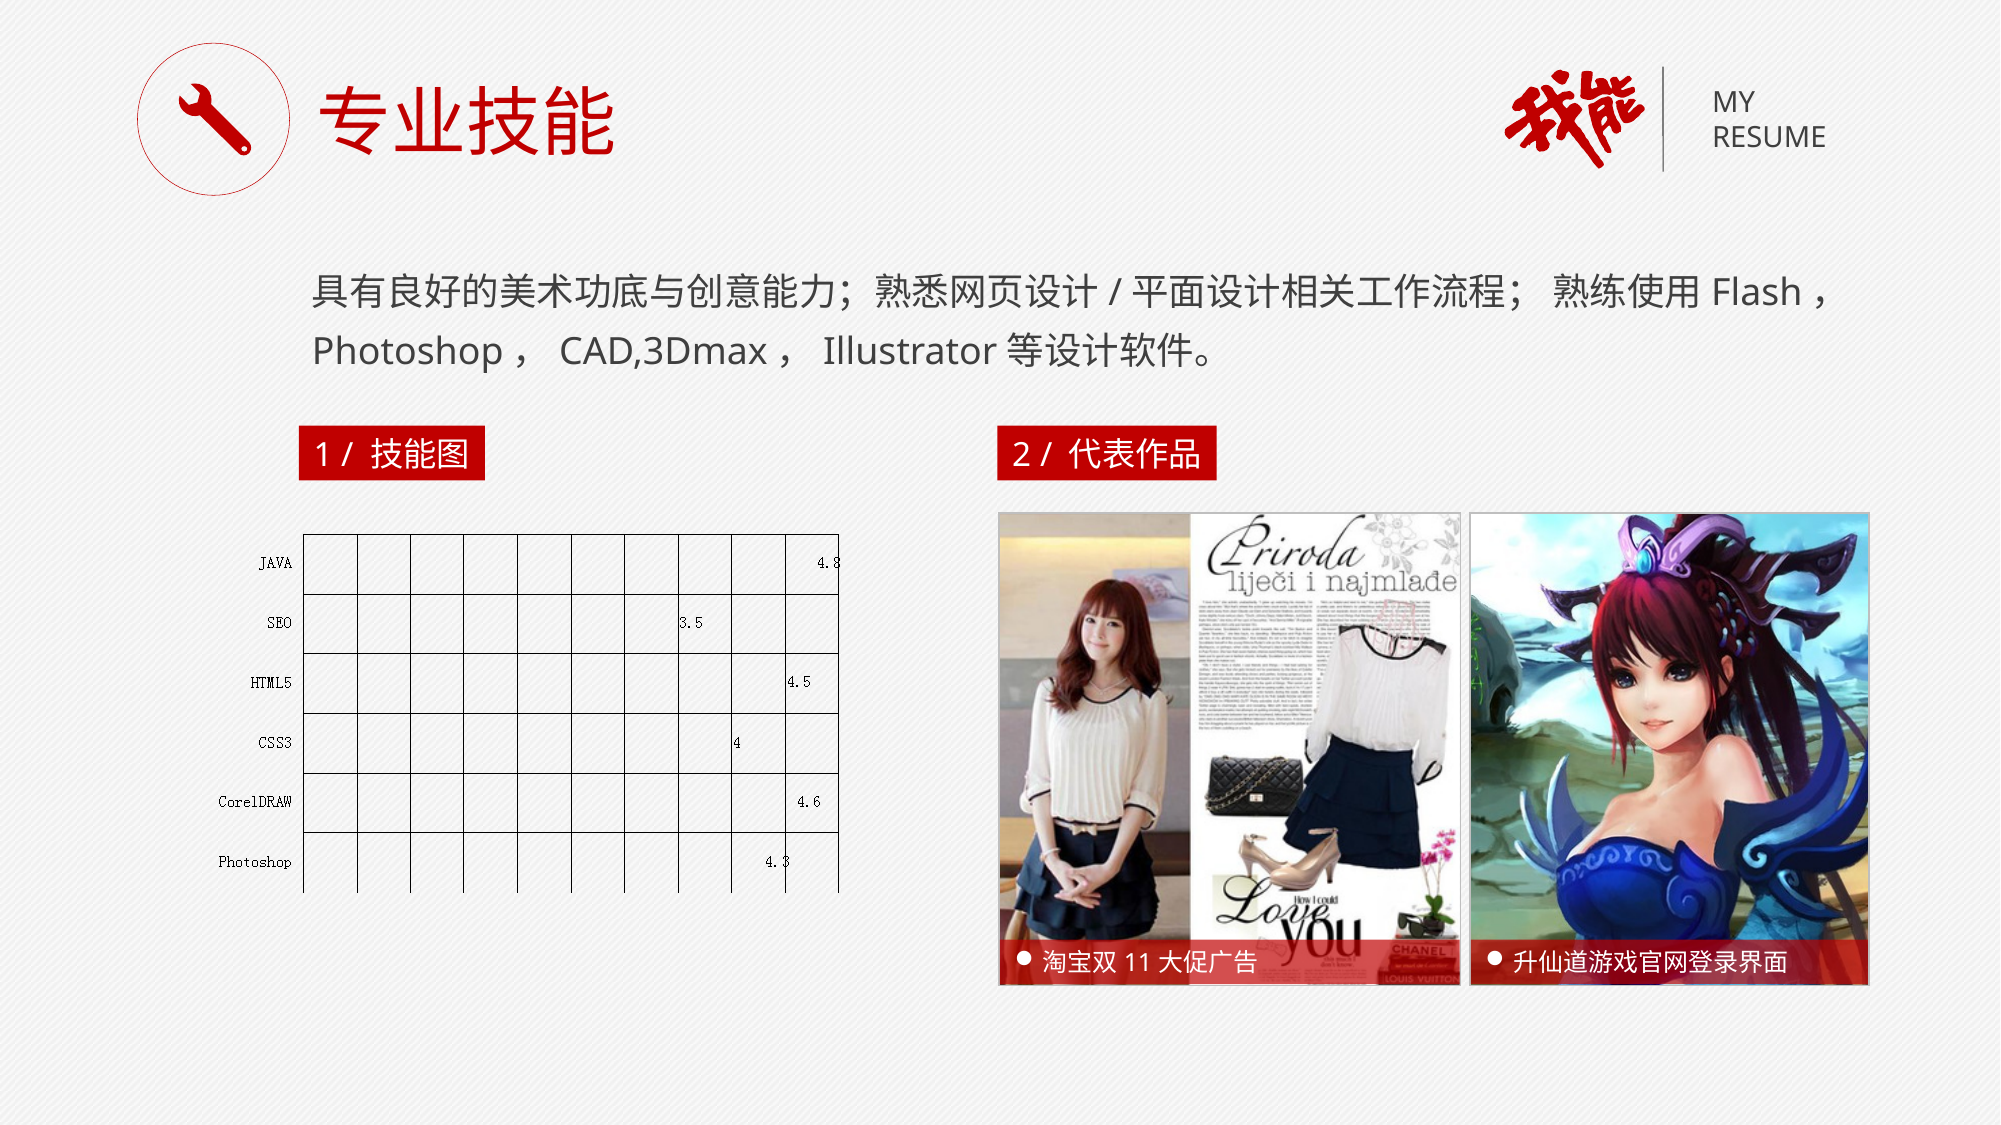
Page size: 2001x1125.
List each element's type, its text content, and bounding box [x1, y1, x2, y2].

text_box [1504, 84, 1604, 169]
text_box [1615, 98, 1645, 124]
text_box [137, 43, 290, 196]
text_box MY RESUME [1697, 76, 1842, 161]
text_box [178, 83, 252, 156]
title 专业技能 [301, 66, 1281, 172]
text_box 2 / 代表作品 [997, 425, 1217, 481]
text_box [1588, 96, 1622, 153]
text_box [1551, 69, 1570, 85]
text_box [1580, 70, 1635, 100]
text_box 1 / 技能图 [298, 425, 485, 481]
picture [0, 0, 2001, 1125]
text_box 具有良好的美术功底与创意能力；熟悉网页设计/平面设计相关工作流程； 熟练使用Flash，Photoshop，CAD,3Dmax，Illustrator等设计软件。 [297, 247, 1869, 379]
